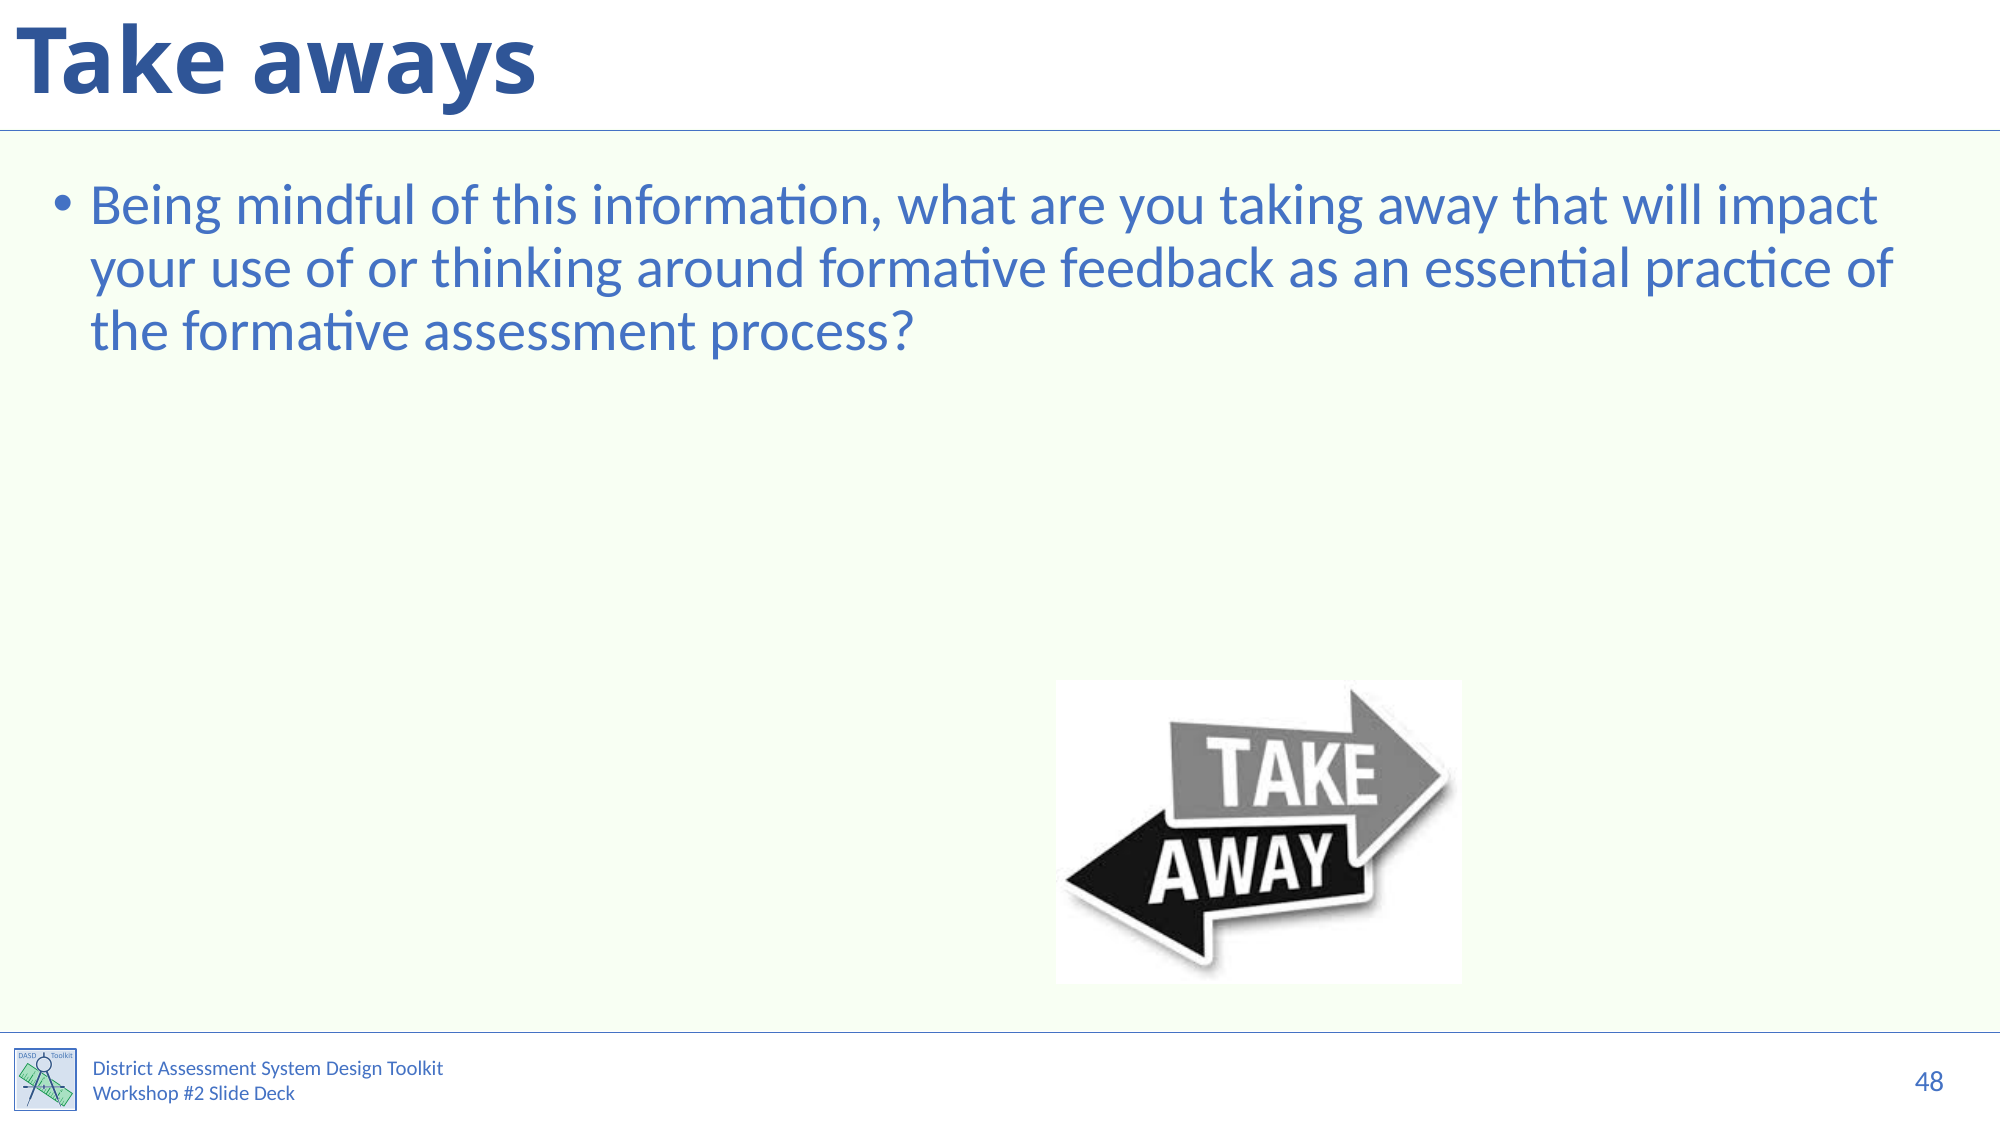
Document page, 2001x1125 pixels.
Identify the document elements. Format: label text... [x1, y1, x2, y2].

title Take aways [0, 0, 2000, 129]
picture [1056, 680, 1462, 984]
list Being mindful of this information, what are you taking away that will impact your use of or thinking around formative feedback as an essential practice of the formative assessment process? [37, 166, 1962, 1002]
picture [15, 1050, 75, 1110]
